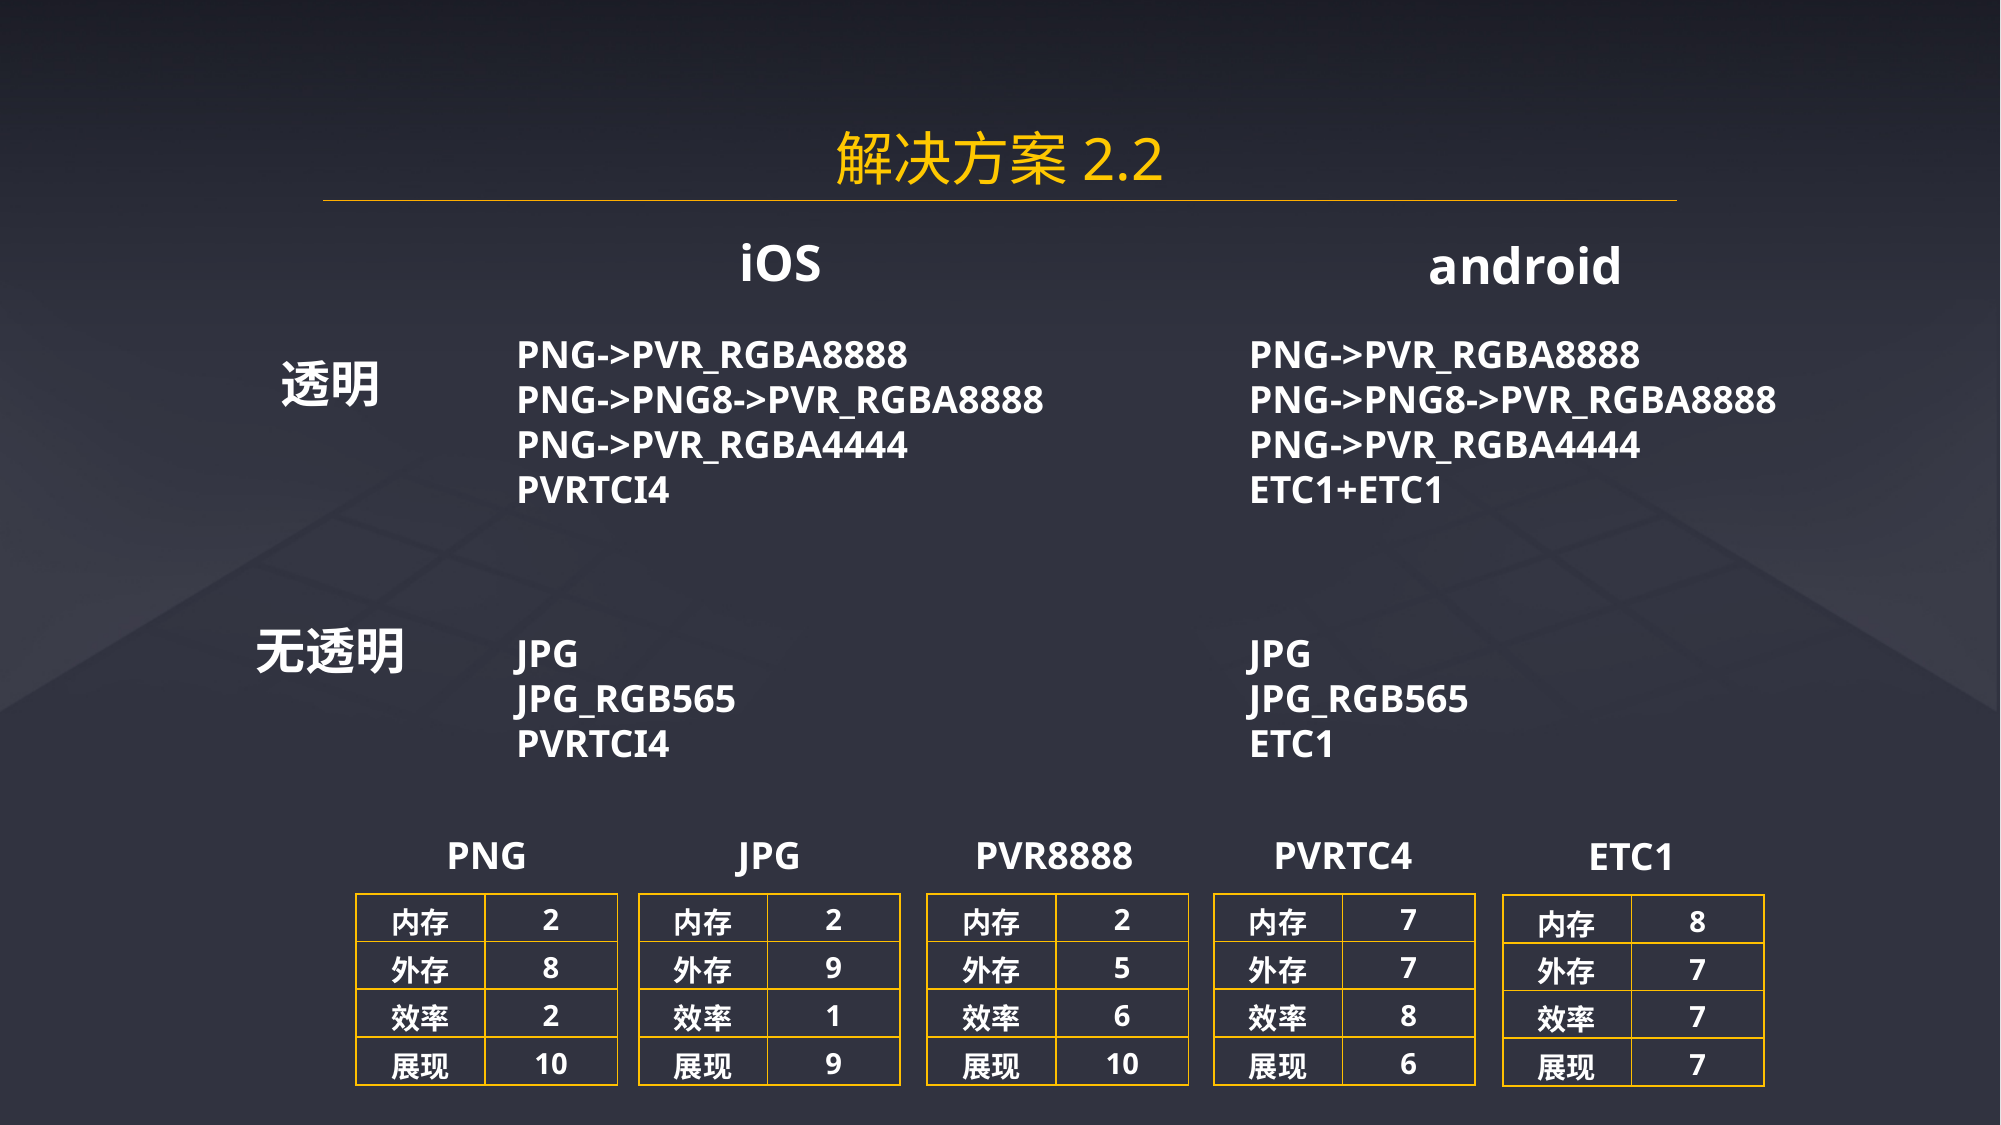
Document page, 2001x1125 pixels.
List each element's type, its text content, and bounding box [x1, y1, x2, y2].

table_cell 效率 [1215, 990, 1342, 1036]
table_header 7 [1343, 895, 1474, 941]
table_cell 外存 [1504, 944, 1631, 990]
table_cell 2 [486, 990, 617, 1036]
table_cell 7 [1632, 944, 1763, 990]
text_box PNG [283, 824, 566, 885]
text_box android [1323, 227, 1730, 302]
table_cell 外存 [640, 942, 767, 988]
text_box 解决方案2.2 [363, 114, 1637, 200]
table_cell 效率 [1504, 991, 1631, 1037]
table_cell 外存 [928, 942, 1055, 988]
table_cell 展现 [928, 1038, 1055, 1084]
text_box JPG [566, 824, 850, 885]
table_cell 9 [768, 942, 899, 988]
table_cell 展现 [1504, 1039, 1631, 1085]
table_header 8 [1632, 896, 1763, 942]
table_cell 效率 [640, 990, 767, 1036]
table_cell 9 [768, 1038, 899, 1084]
table_header 2 [1057, 895, 1188, 941]
table_cell 展现 [357, 1038, 484, 1084]
table_cell 外存 [1215, 942, 1342, 988]
table_cell 1 [768, 990, 899, 1036]
text_box PVRTC4 [1139, 824, 1547, 885]
table_cell 5 [1057, 942, 1188, 988]
text_box ETC1 [1428, 825, 1836, 886]
table_cell 6 [1057, 990, 1188, 1036]
text_box PNG->PVR_RGBA8888 PNG->PNG8->PVR_RGBA8888 PNG->PVR_RGBA4444 PVRTCI4 [508, 323, 1212, 564]
table_header 内存 [357, 895, 484, 941]
text_box JPG JPG_RGB565 ETC1 [1241, 622, 1945, 773]
text_box iOS [577, 224, 984, 300]
table_cell 外存 [357, 942, 484, 988]
table_cell 展现 [1215, 1038, 1342, 1084]
table_cell 展现 [640, 1038, 767, 1084]
table_cell 8 [1343, 990, 1474, 1036]
table_cell 效率 [357, 990, 484, 1036]
text_box PNG->PVR_RGBA8888 PNG->PNG8->PVR_RGBA8888 PNG->PVR_RGBA4444 ETC1+ETC1 [1241, 323, 1945, 564]
table_header 2 [768, 895, 899, 941]
text_box 透明 [127, 345, 508, 421]
table_cell 效率 [928, 990, 1055, 1036]
table_header 2 [486, 895, 617, 941]
table_cell 7 [1632, 991, 1763, 1037]
table_cell 7 [1343, 942, 1474, 988]
picture [0, 0, 2001, 1125]
table_header 内存 [640, 895, 767, 941]
text_box PVR8888 [850, 824, 1139, 885]
table_cell 8 [486, 942, 617, 988]
text_box JPG JPG_RGB565 PVRTCI4 [508, 622, 1212, 818]
text_box 无透明 [127, 611, 534, 687]
table_header 内存 [1504, 896, 1631, 942]
table_cell 10 [486, 1038, 617, 1084]
table_cell 7 [1632, 1039, 1763, 1085]
table_header 内存 [1215, 895, 1342, 941]
table_cell 6 [1343, 1038, 1474, 1084]
table_header 内存 [928, 895, 1055, 941]
table_cell 10 [1057, 1038, 1188, 1084]
